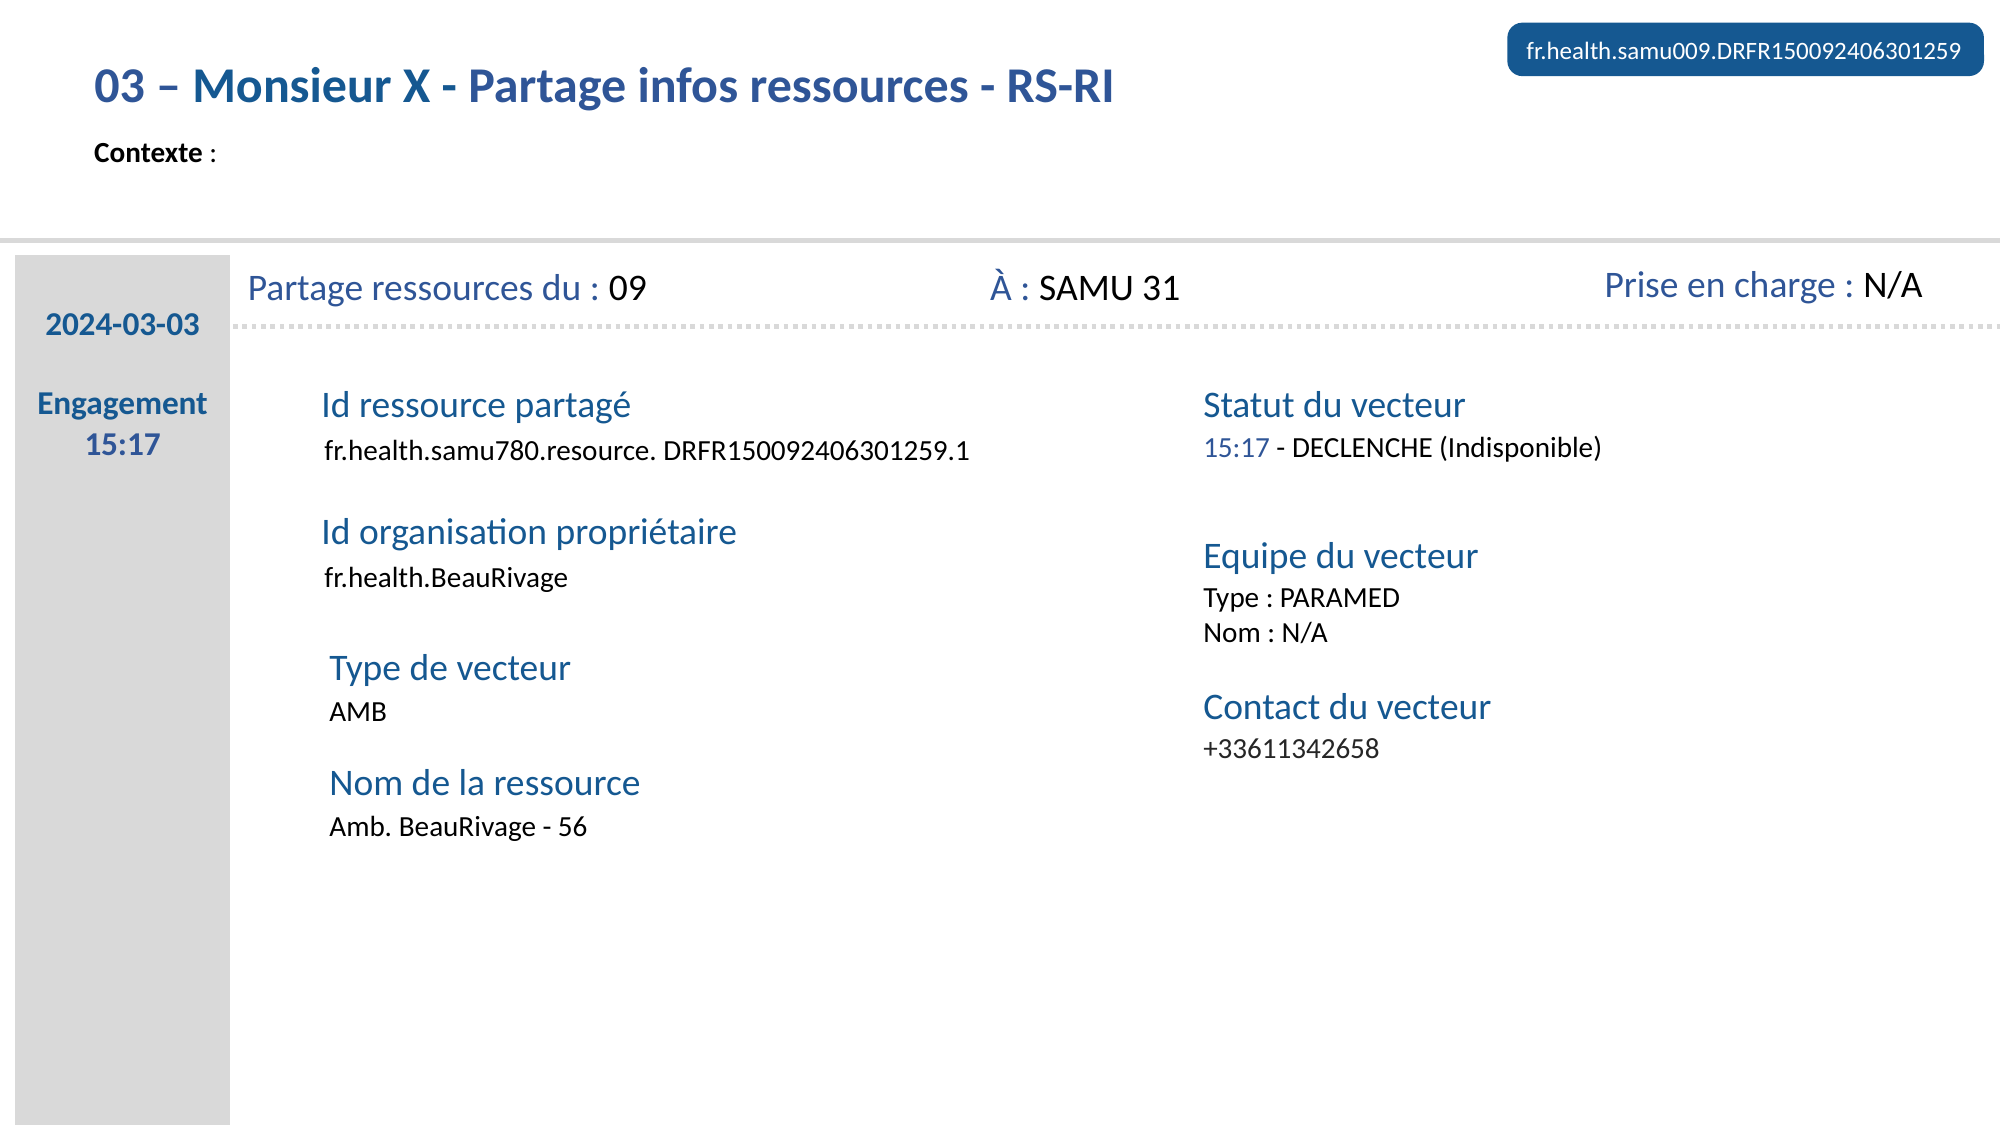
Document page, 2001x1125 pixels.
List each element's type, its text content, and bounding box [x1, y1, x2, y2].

text_box Nom de la ressource [314, 750, 687, 800]
text_box 15:17 - DECLENCHE (Indisponible) [1188, 420, 1861, 471]
text_box +33611342658 [1188, 722, 1861, 772]
text_box Id ressource partagé [306, 372, 900, 433]
text_box 2024-03-03 Engagement 15:17 [15, 255, 230, 1125]
text_box fr.health.samu009.DRFR150092406301259 [1507, 22, 1985, 77]
text_box Partage ressources du : 09 [233, 256, 735, 316]
text_box À : SAMU 31 [834, 256, 1337, 316]
text_box Type : PARAMED Nom : N/A [1188, 571, 1861, 656]
text_box Prise en charge : N/A [1574, 252, 1938, 313]
text_box Id organisation propriétaire [306, 499, 900, 560]
text_box 03 – Monsieur X - Partage infos ressources - RS-RI [79, 45, 1508, 121]
text_box Amb. BeauRivage - 56 [314, 800, 833, 850]
text_box Equipe du vecteur [1188, 523, 1526, 571]
text_box AMB [314, 685, 993, 735]
text_box Type de vecteur [314, 635, 627, 685]
text_box Statut du vecteur [1188, 372, 1484, 420]
text_box Contact du vecteur [1188, 674, 1526, 722]
text_box Contexte : [79, 126, 1481, 176]
text_box fr.health.BeauRivage [309, 550, 961, 601]
text_box fr.health.samu780.resource. DRFR150092406301259.1 [309, 424, 1021, 474]
